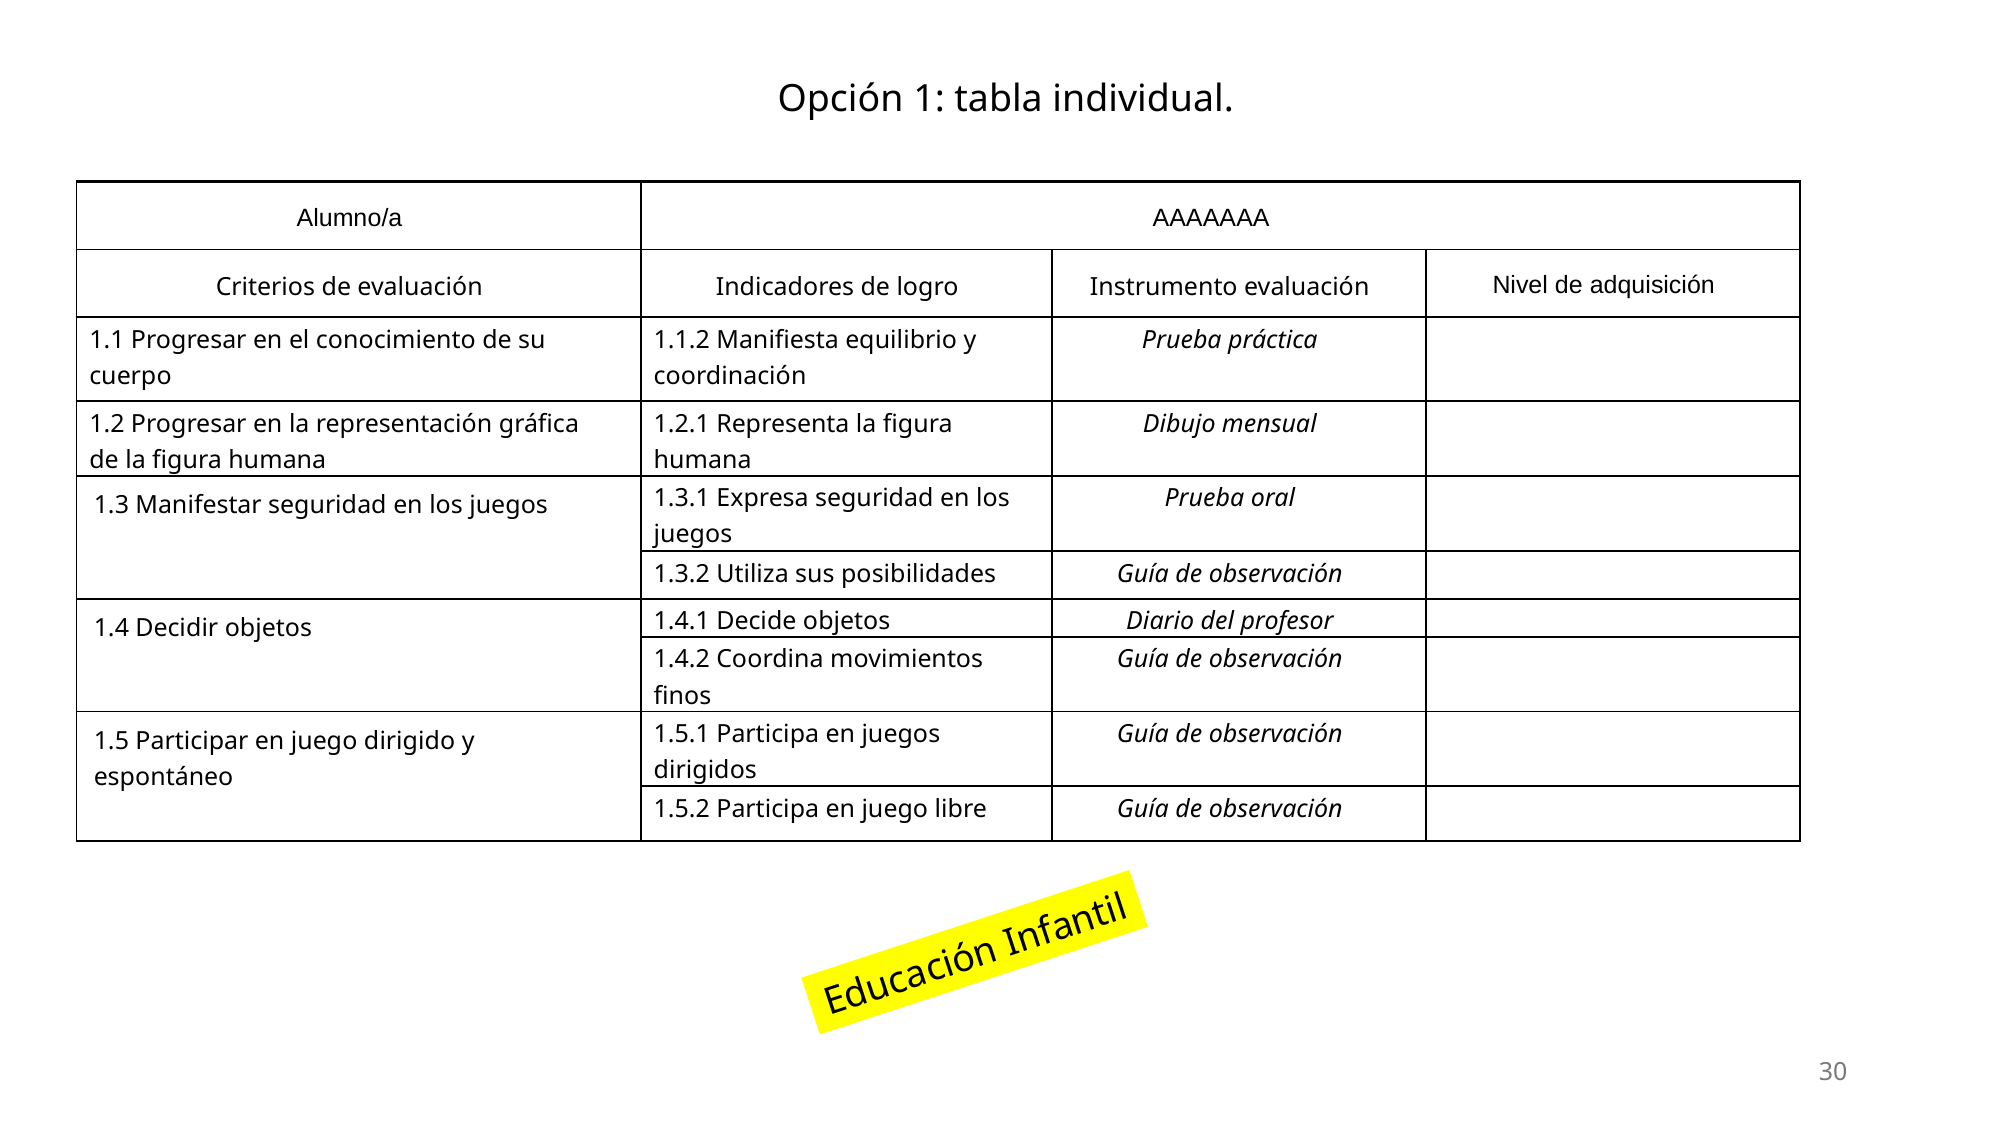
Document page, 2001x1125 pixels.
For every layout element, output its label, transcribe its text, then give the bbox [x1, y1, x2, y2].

table_cell 1.3.1 Expresa seguridad en los juegos [642, 477, 1051, 550]
table_cell 1.5.1 Participa en juegos dirigidos [642, 712, 1051, 785]
table_cell [1427, 477, 1799, 550]
table_cell [1427, 318, 1799, 400]
table_cell Nivel de adquisición [1427, 250, 1799, 316]
table_cell [1427, 600, 1799, 636]
table_cell Guía de observación [1053, 638, 1425, 711]
table_cell Guía de observación [1053, 712, 1425, 785]
table_cell [1427, 402, 1799, 475]
table_cell [1427, 787, 1799, 840]
table_cell Prueba oral [1053, 477, 1425, 550]
table_cell 1.5 Participar en juego dirigido y espontáneo [77, 712, 640, 840]
table_cell 1.1 Progresar en el conocimiento de su cuerpo [77, 318, 640, 400]
table_cell [1427, 638, 1799, 711]
table_cell 1.2.1 Representa la figura humana [642, 402, 1051, 475]
table_cell 1.2 Progresar en la representación gráfica de la figura humana [77, 402, 640, 475]
table_cell 1.5.2 Participa en juego libre [642, 787, 1051, 840]
table_cell Dibujo mensual [1053, 402, 1425, 475]
table_cell 1.1.2 Manifiesta equilibrio y coordinación [642, 318, 1051, 400]
table_cell Prueba práctica [1053, 318, 1425, 400]
table_cell 1.4.1 Decide objetos [642, 600, 1051, 636]
table_cell Criterios de evaluación [77, 250, 640, 316]
table_cell Instrumento evaluación [1053, 250, 1425, 316]
table_header Alumno/a [77, 183, 640, 249]
table_cell [1427, 712, 1799, 785]
text_box Opción 1: tabla individual. [762, 66, 1249, 127]
table_cell [1427, 552, 1799, 598]
text_box Educación Infantil [801, 870, 1148, 1035]
table_cell 1.4 Decidir objetos [77, 600, 640, 711]
table_cell 1.4.2 Coordina movimientos finos [642, 638, 1051, 711]
table_cell 1.3 Manifestar seguridad en los juegos [77, 477, 640, 598]
table_cell Indicadores de logro [642, 250, 1051, 316]
slide_number 30 [1412, 1042, 1863, 1103]
table_cell Guía de observación [1053, 552, 1425, 598]
table_header AAAAAAA [642, 183, 1799, 249]
table_cell Guía de observación [1053, 787, 1425, 840]
table_cell 1.3.2 Utiliza sus posibilidades [642, 552, 1051, 598]
table_cell Diario del profesor [1053, 600, 1425, 636]
